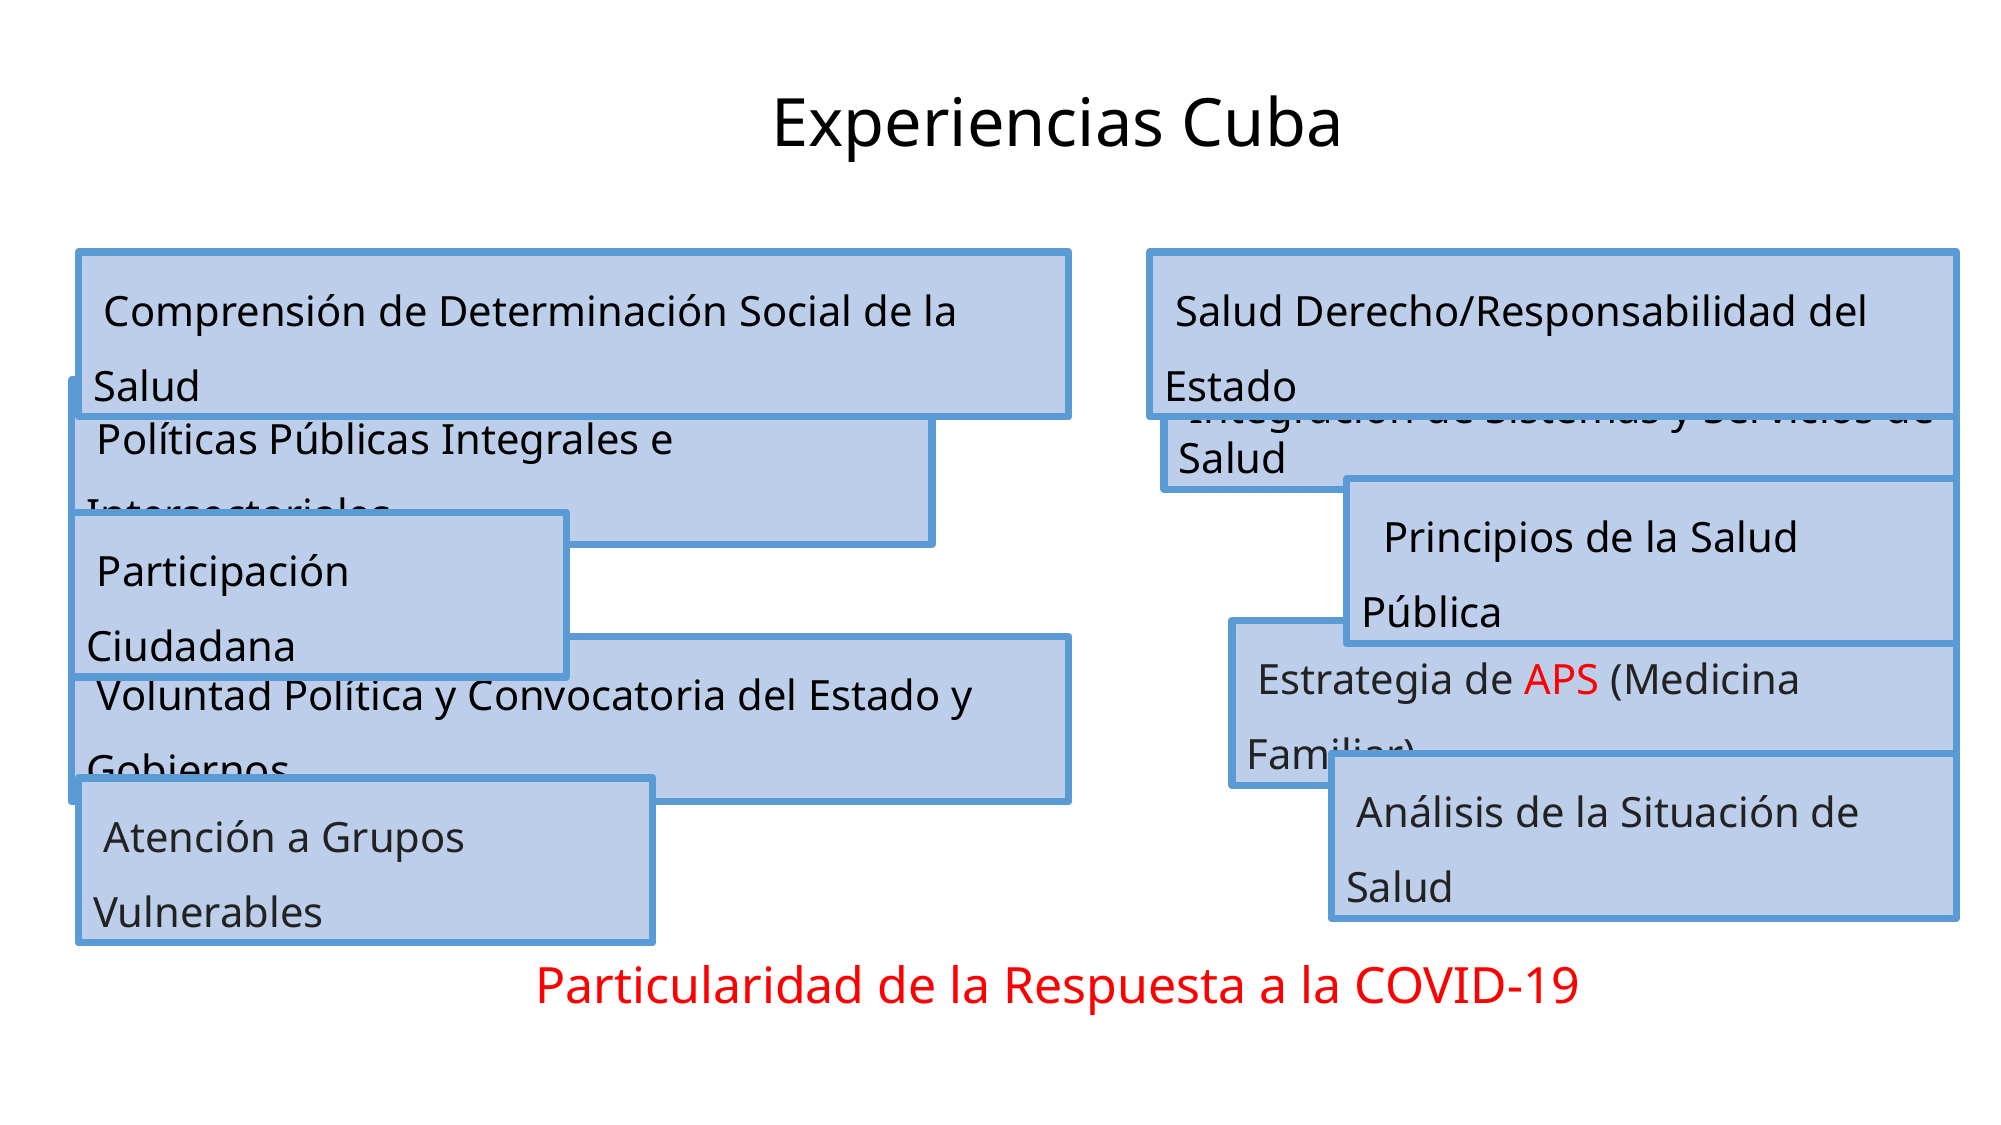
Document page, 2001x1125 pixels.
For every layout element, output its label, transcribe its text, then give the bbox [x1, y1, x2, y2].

text_box Experiencias Cuba [377, 72, 1739, 168]
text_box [1149, 252, 1957, 845]
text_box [71, 252, 1069, 870]
text_box Particularidad de la Respuesta a la COVID-19 [520, 945, 1596, 1021]
